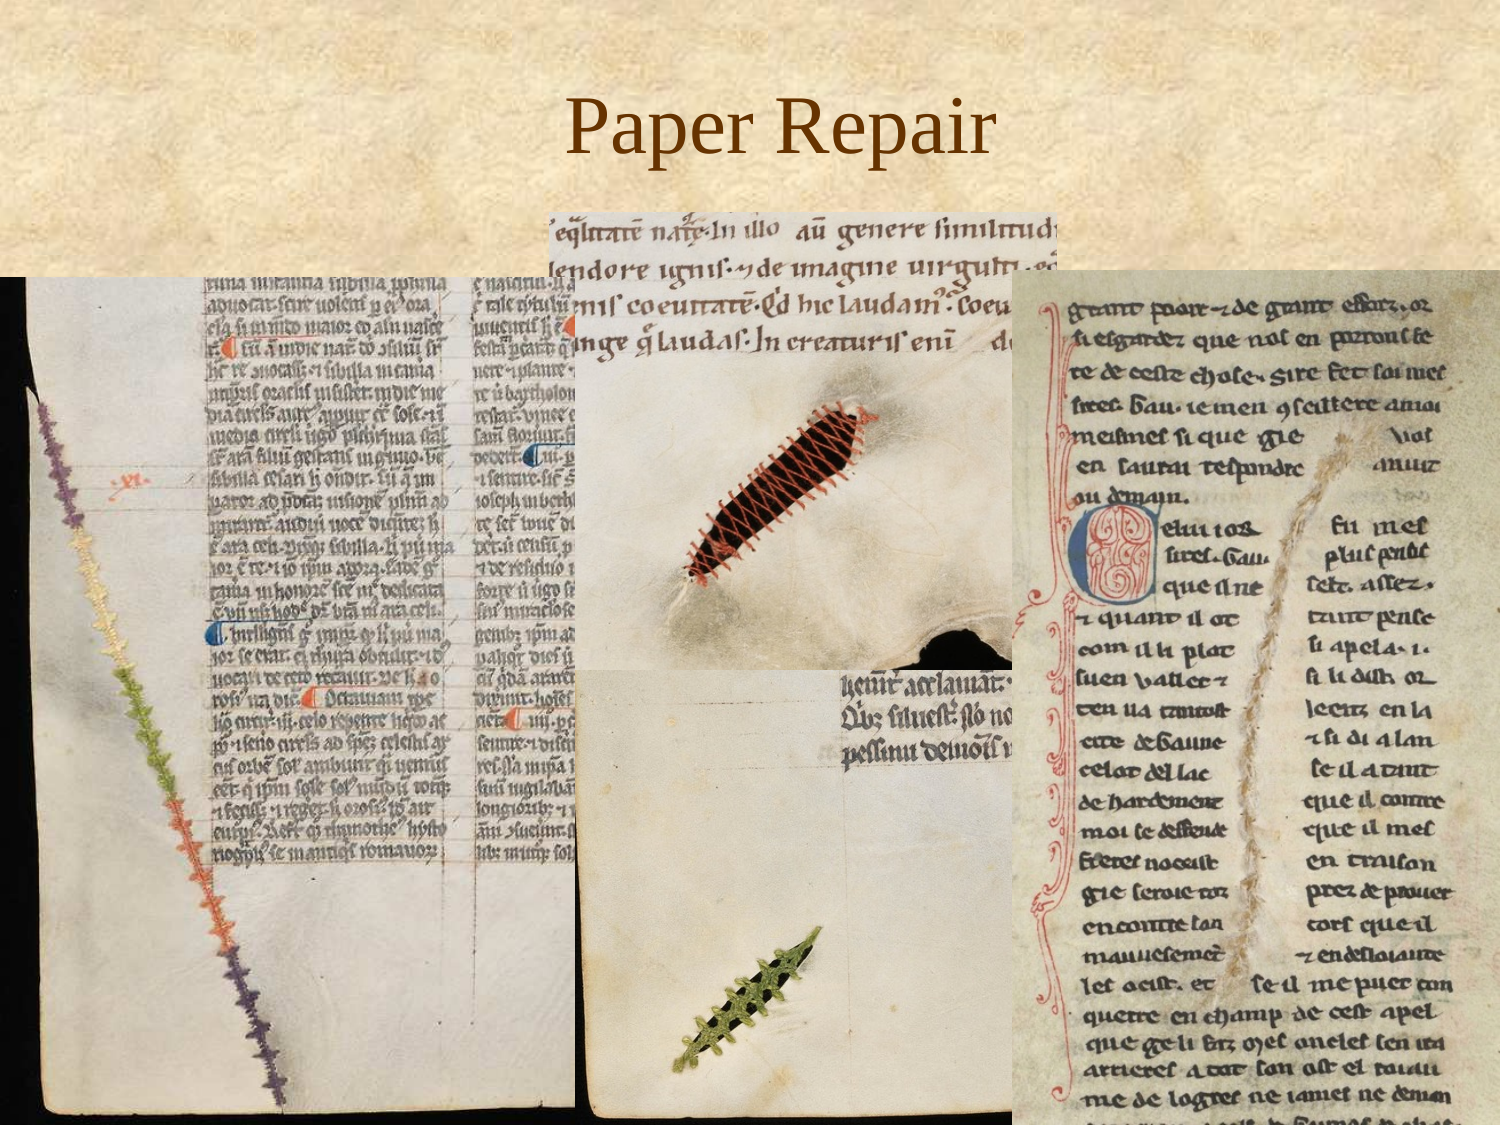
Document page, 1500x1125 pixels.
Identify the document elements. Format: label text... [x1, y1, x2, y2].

text_box Paper Repair [549, 62, 1038, 178]
picture [0, 0, 1500, 1125]
